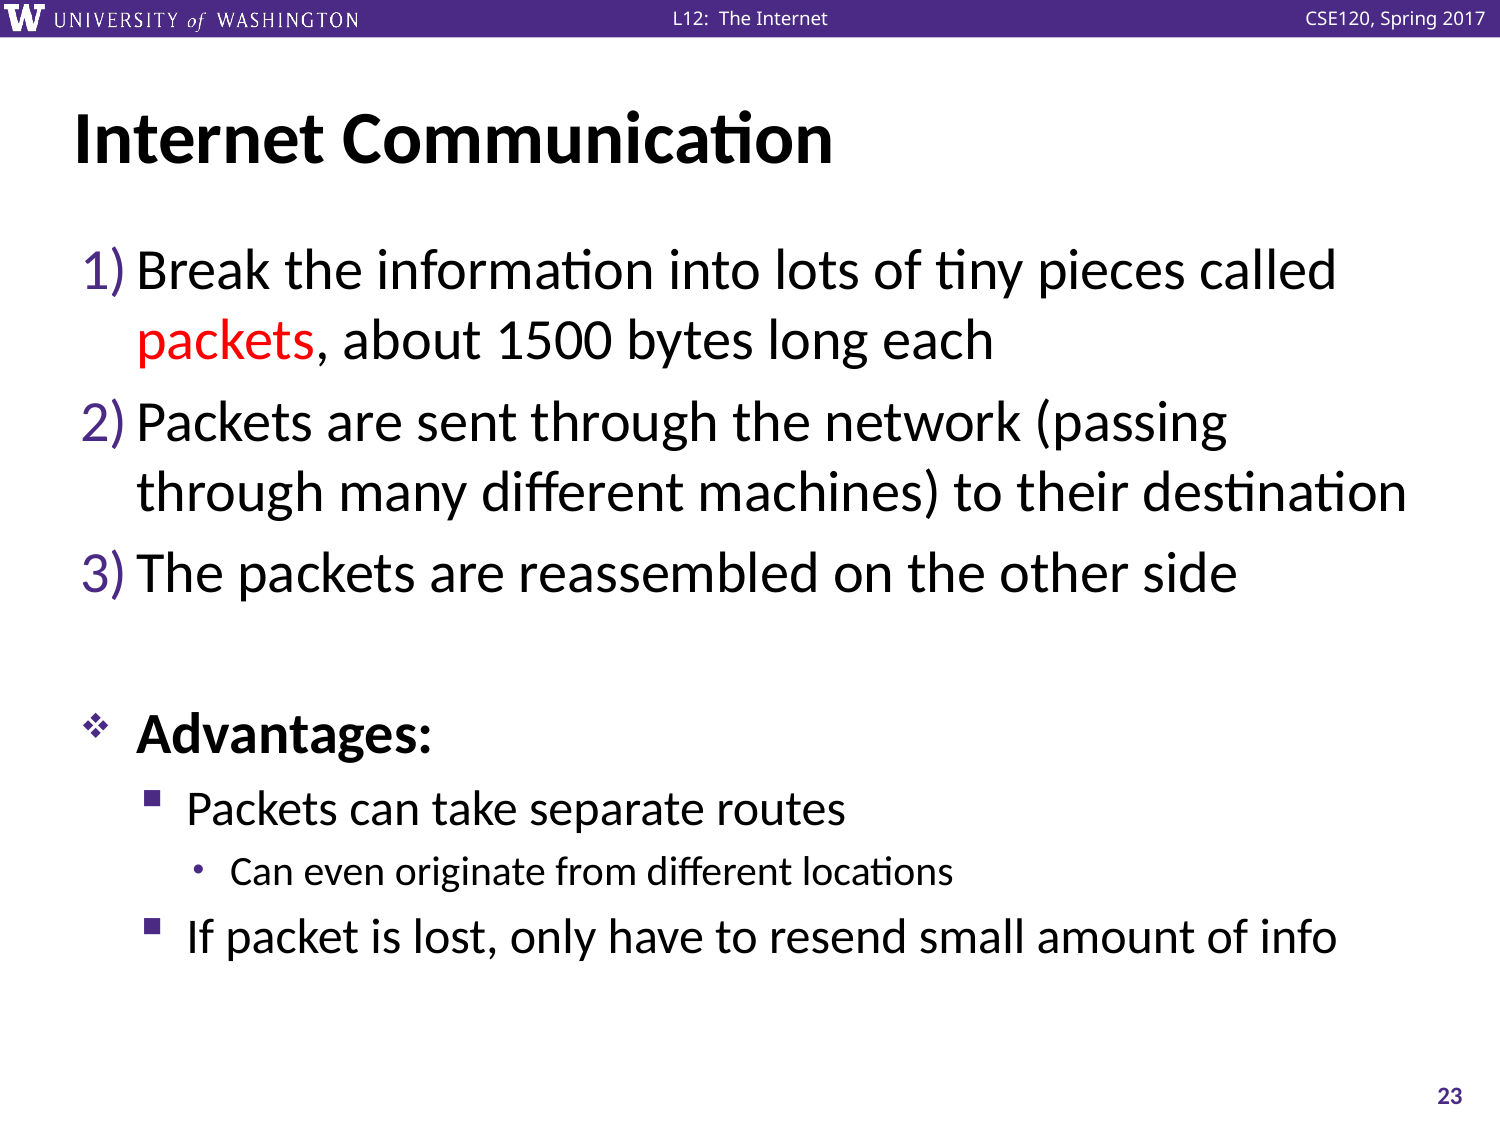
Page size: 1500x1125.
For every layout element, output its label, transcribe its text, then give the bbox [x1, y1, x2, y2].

picture [4, 4, 358, 32]
title Internet Communication [58, 71, 1438, 197]
list Break the information into lots of tiny pieces called packets, about 1500 bytes long each Packets are sent through the network (passing through many different machines) to their destination The packets are reassembled on the other side Advantages: Packets can take separate routes Can even originate from different locations If packet is lost, only have to resend small amount of info [64, 223, 1438, 1040]
slide_number 23 [1400, 1065, 1500, 1125]
